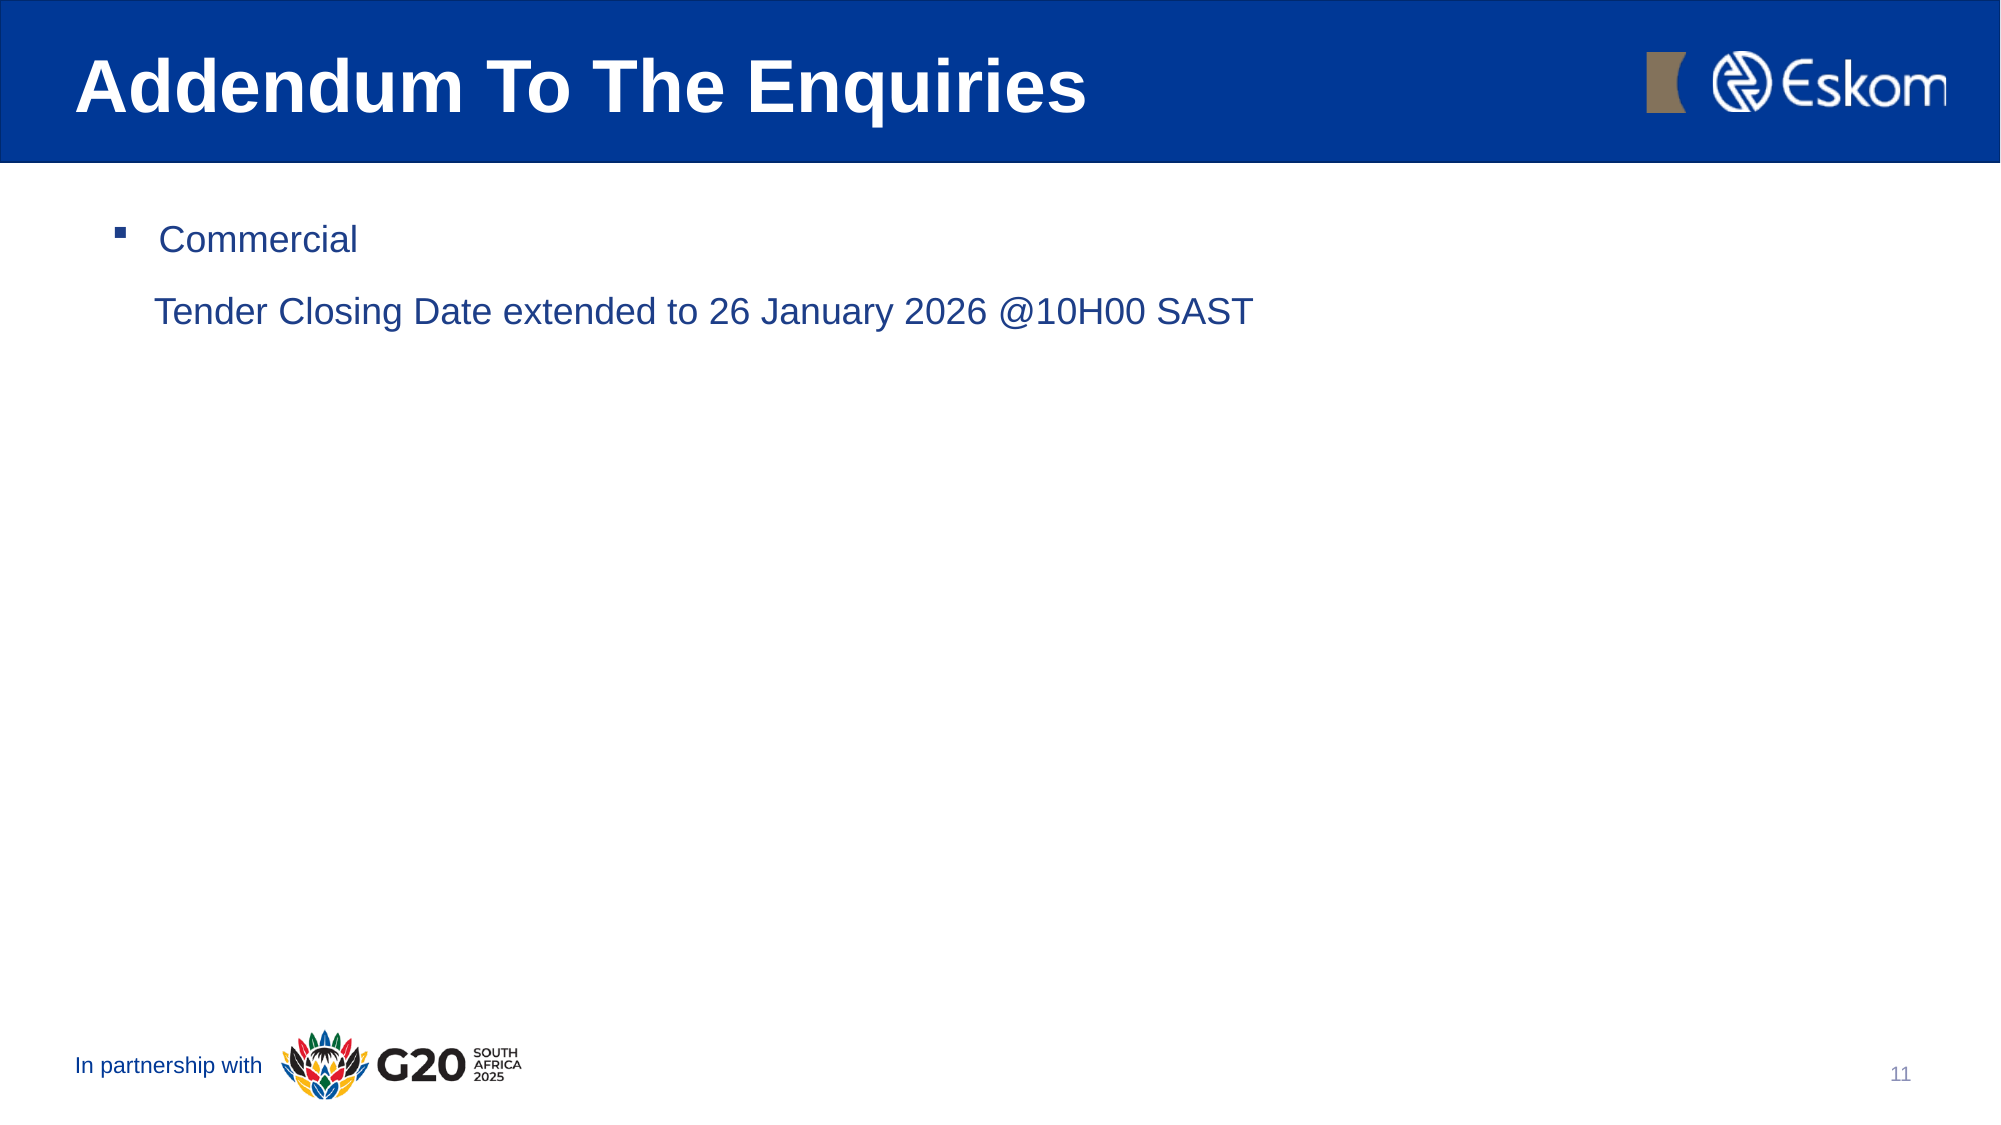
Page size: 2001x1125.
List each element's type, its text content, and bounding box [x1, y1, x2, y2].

picture [280, 1029, 526, 1100]
list Commercial Tender Closing Date extended to 26 January 2026 @10H00 SAST [59, 200, 1927, 998]
title Addendum To The Enquiries [59, 33, 1620, 143]
slide_number 11 [1869, 1042, 1927, 1103]
